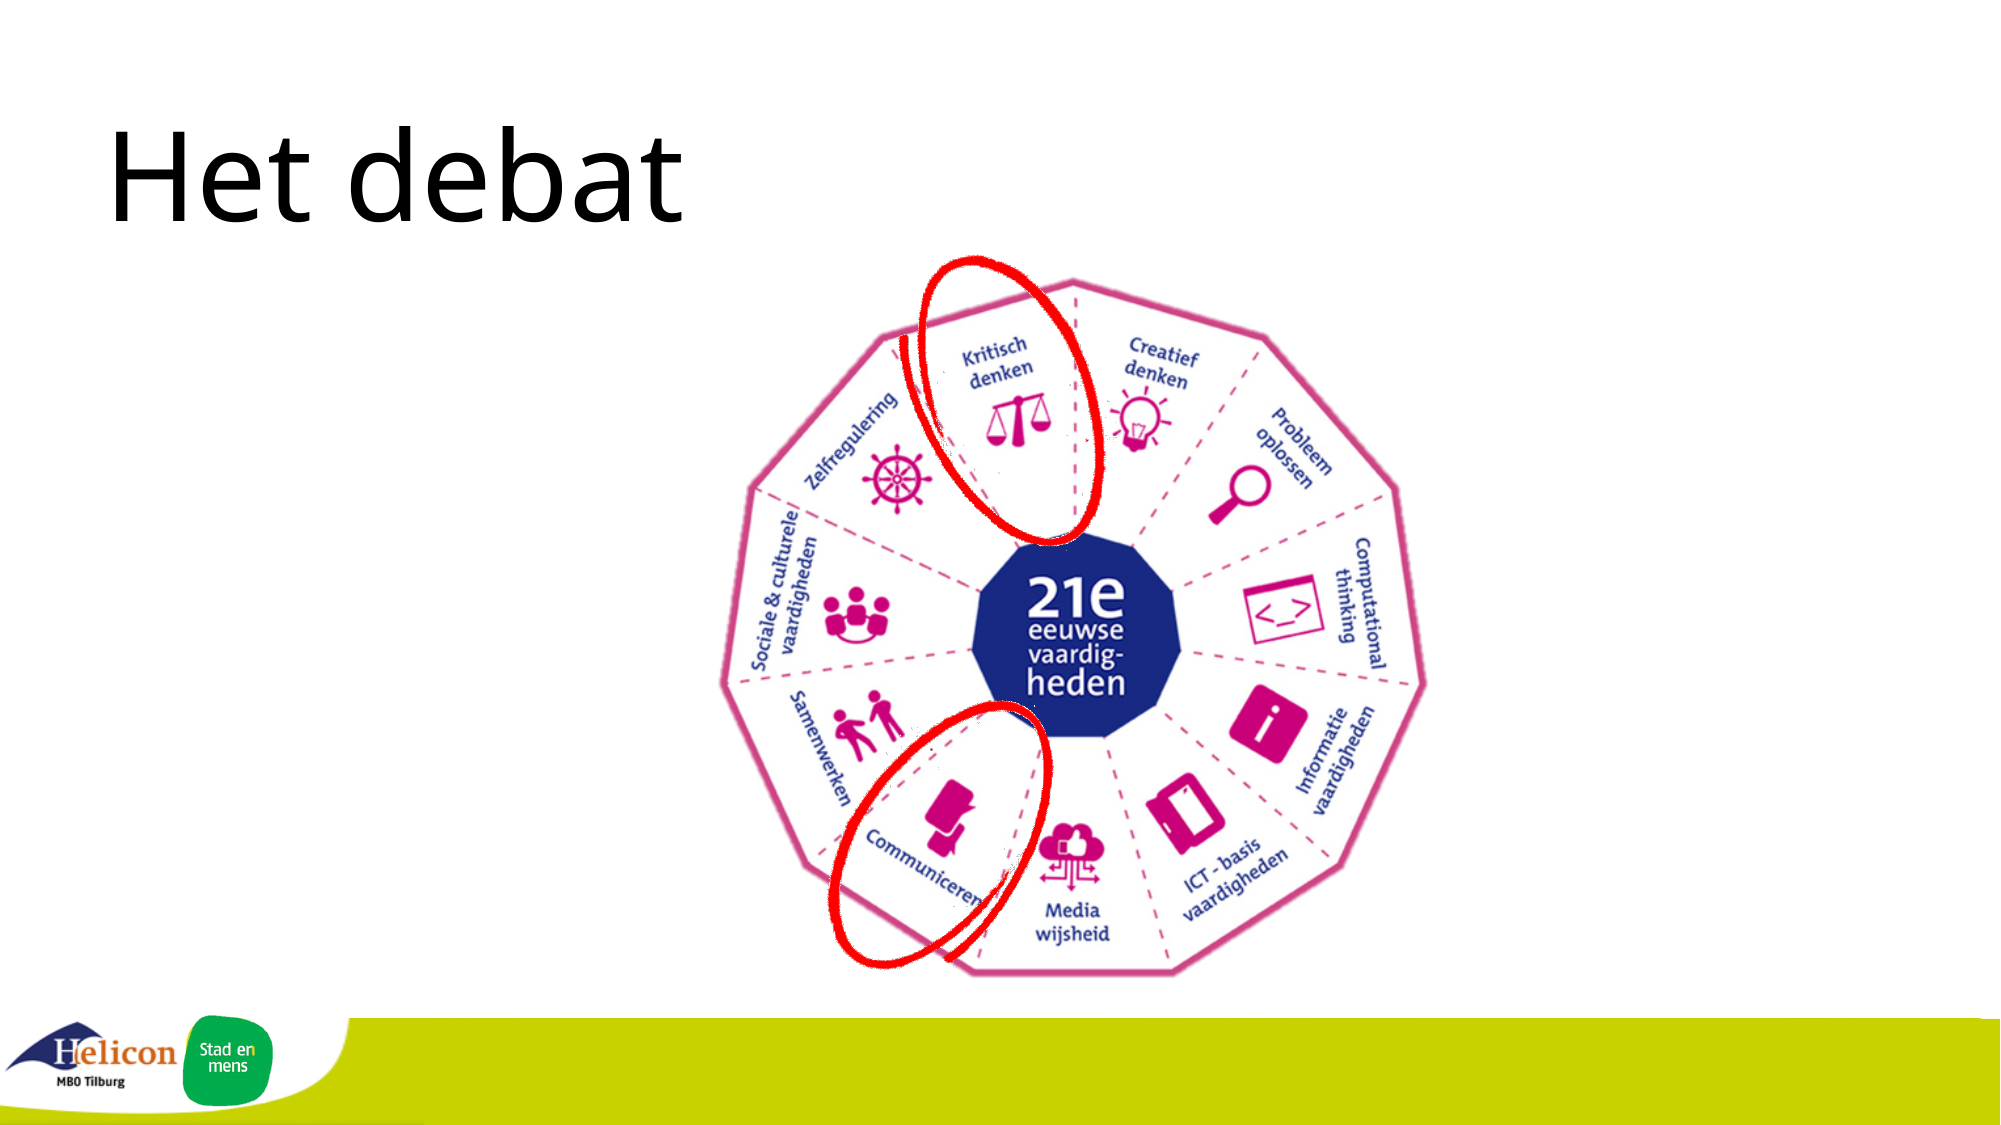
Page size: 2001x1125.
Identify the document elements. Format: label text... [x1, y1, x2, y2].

picture [0, 1013, 424, 1125]
picture [615, 195, 1483, 1080]
title Het debat [88, 95, 1590, 257]
